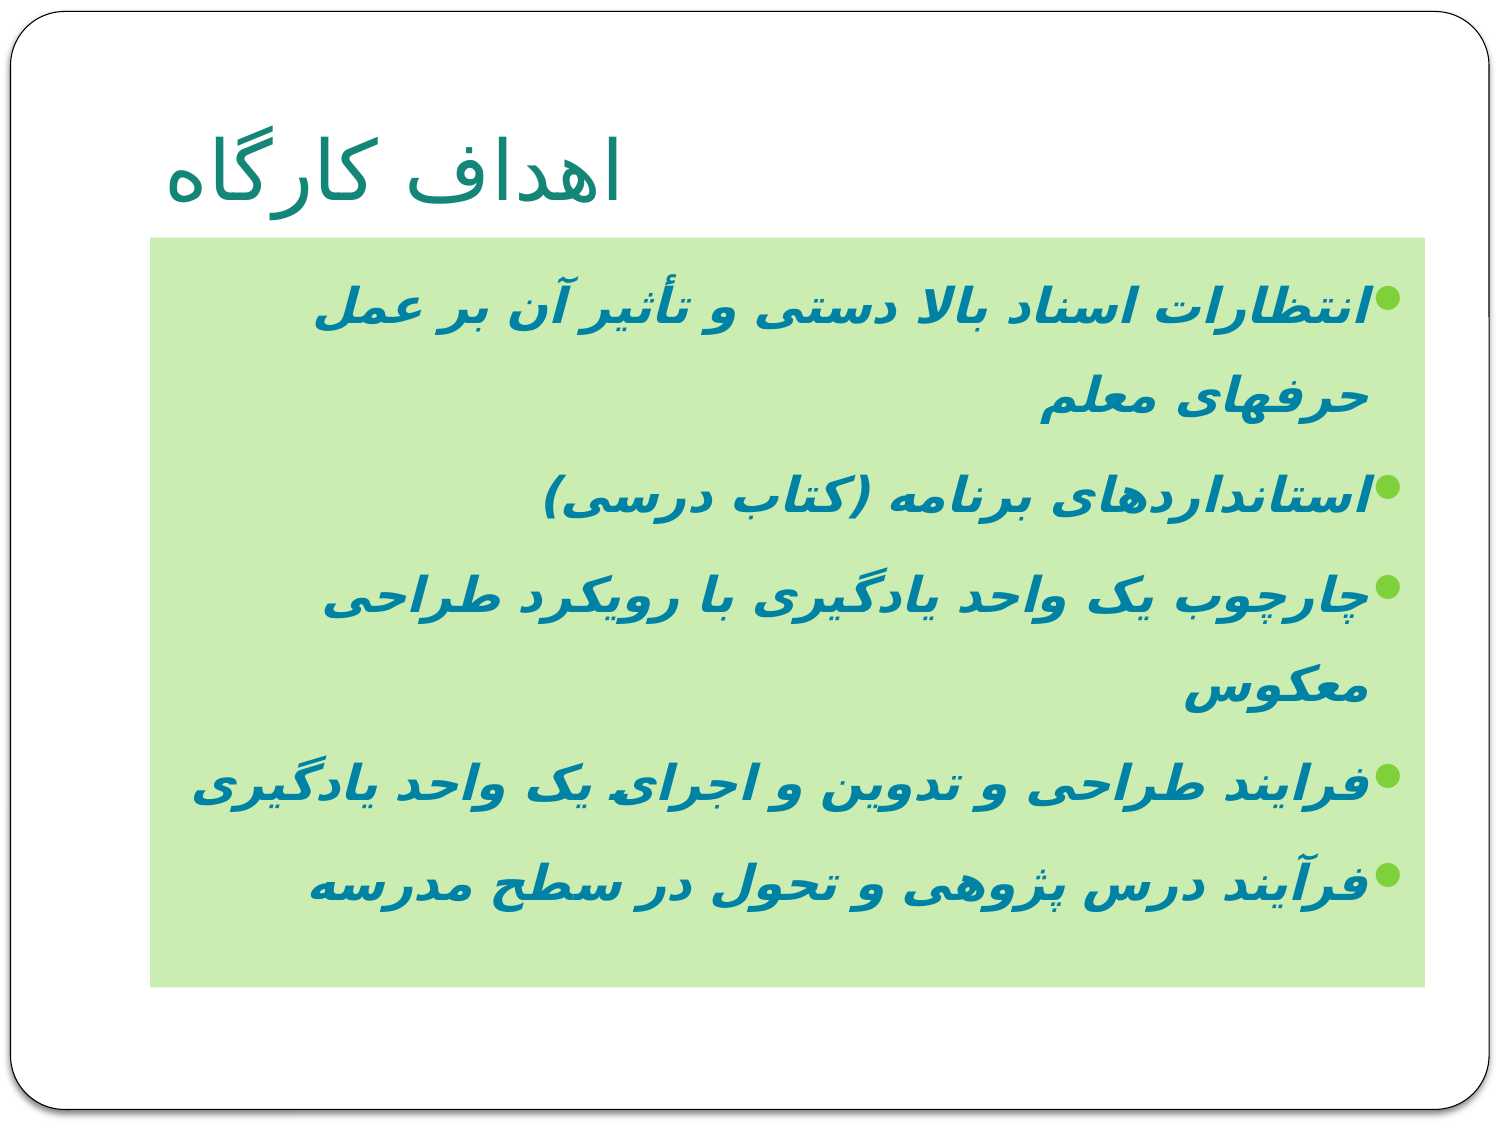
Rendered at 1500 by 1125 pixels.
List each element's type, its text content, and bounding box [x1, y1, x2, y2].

title اهداف کارگاه [150, 45, 1425, 233]
list انتظارات اسناد بالا دستی و تأثیر آن بر عمل حرفه‏ای معلم استانداردهای برنامه (کتاب درسی) چارچوب یک واحد یادگیری با رویکرد طراحی معکوس فرایند طراحی و تدوین و اجرای یک واحد یادگیری فرآیند درس پژوهی و تحول در سطح مدرسه [150, 237, 1425, 988]
